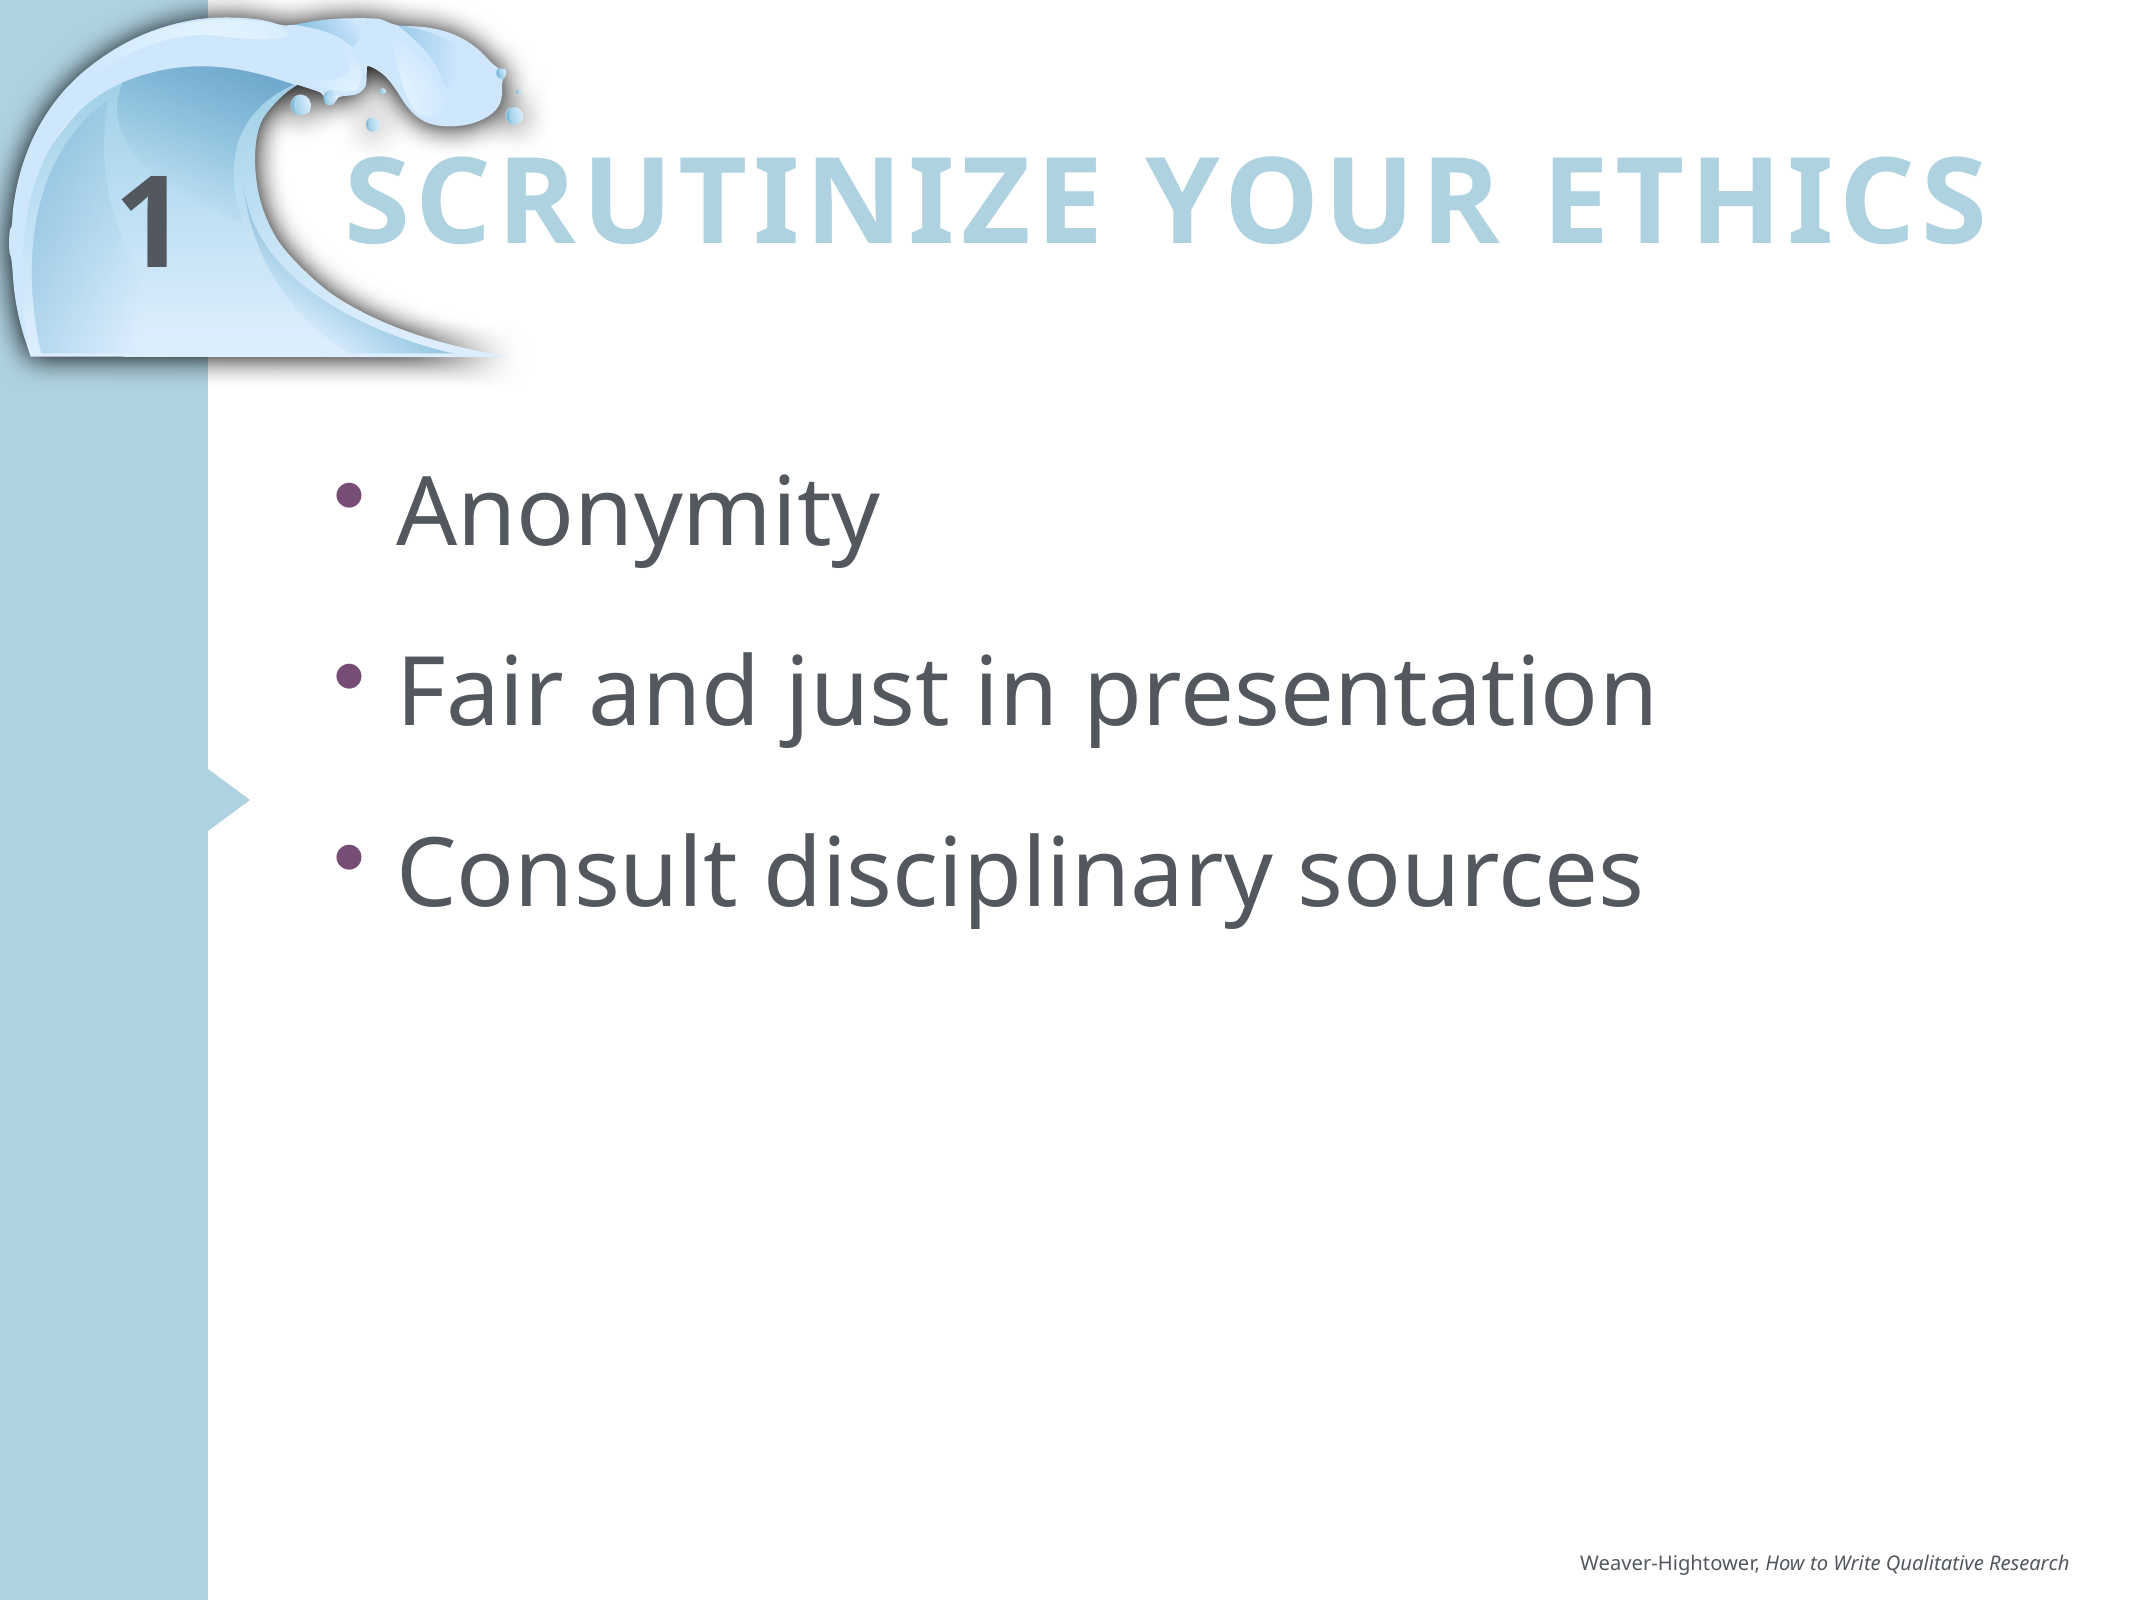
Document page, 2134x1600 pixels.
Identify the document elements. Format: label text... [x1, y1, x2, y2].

picture [8, 17, 524, 358]
list Anonymity Fair and just in presentation Consult disciplinary sources [333, 437, 2002, 1386]
title Scrutinize your ethics [524, 103, 2002, 314]
